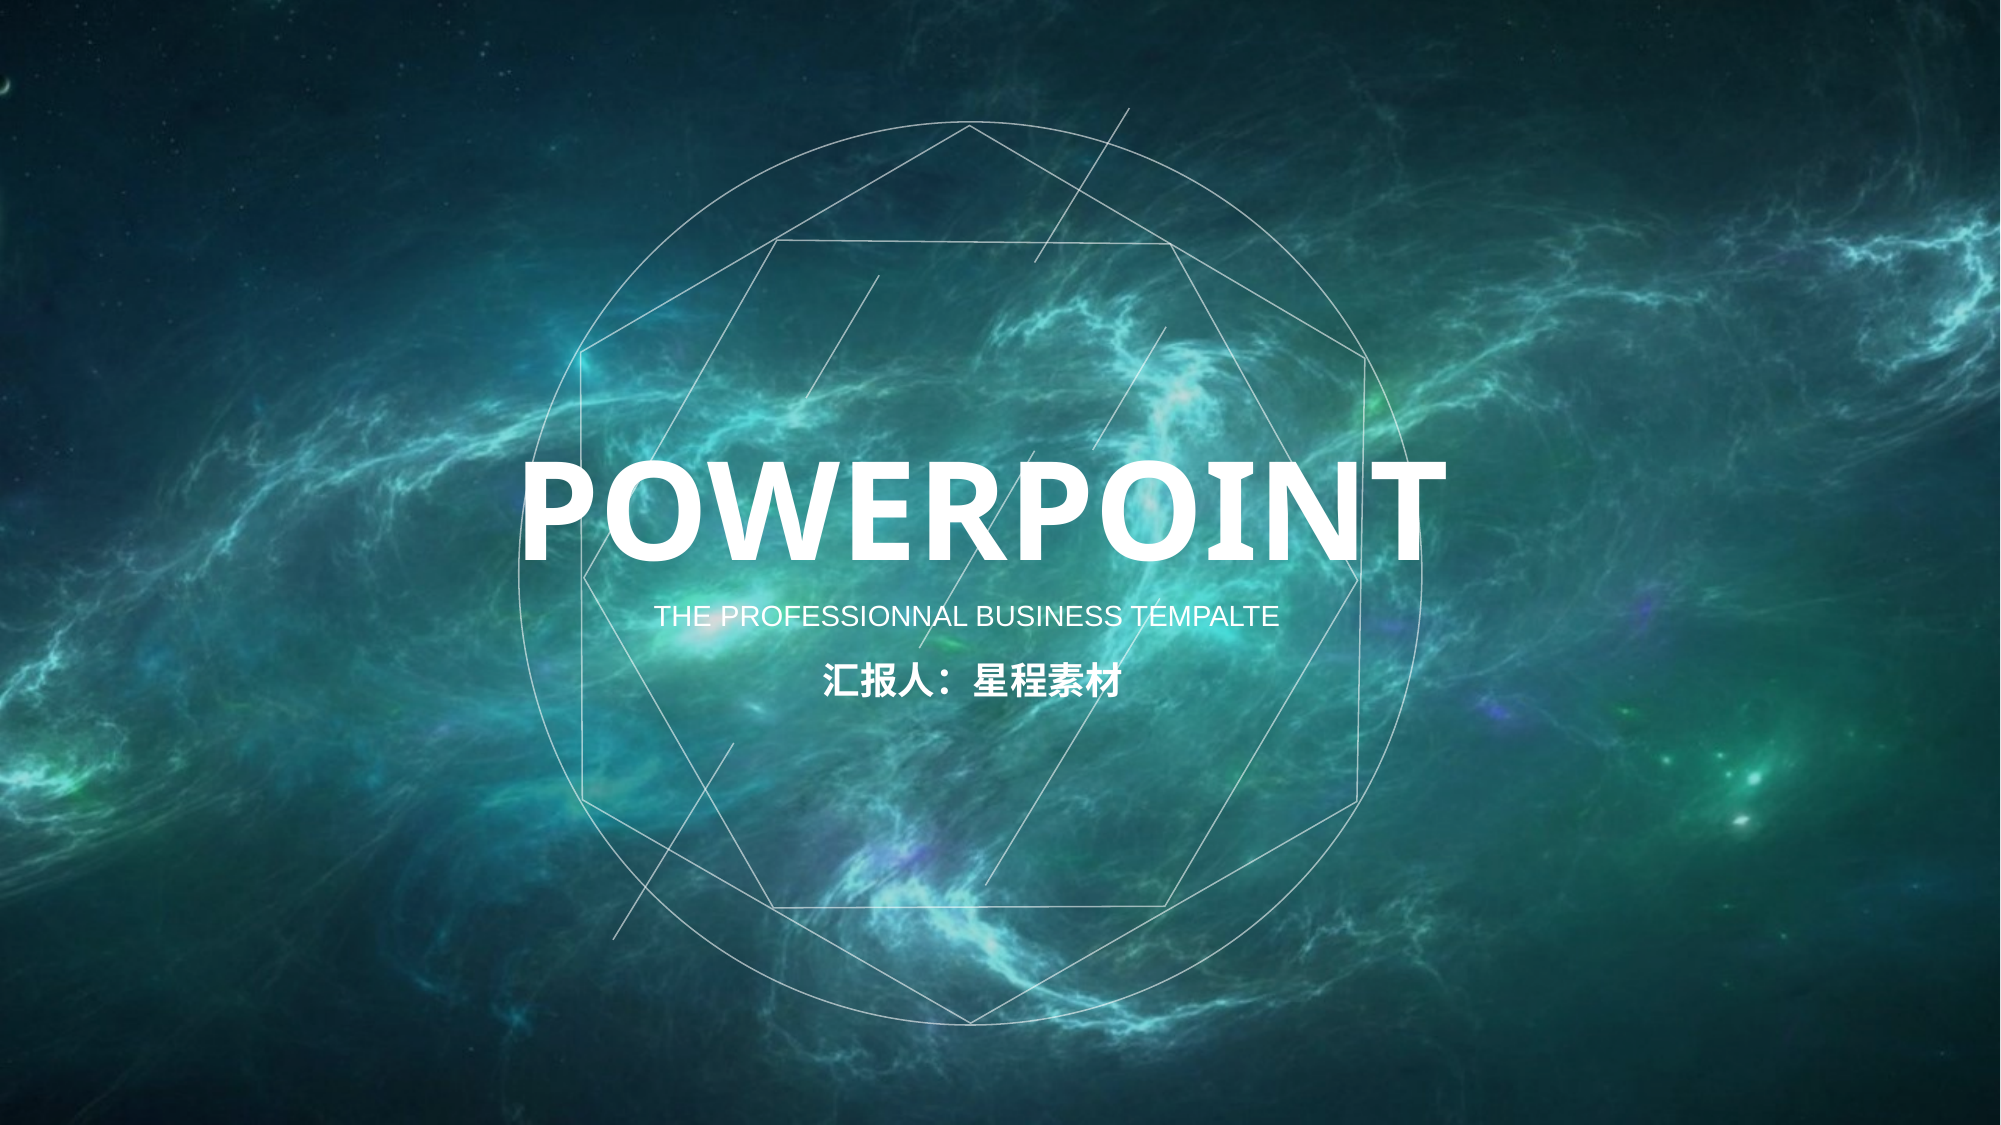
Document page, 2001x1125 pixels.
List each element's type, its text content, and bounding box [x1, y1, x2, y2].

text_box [919, 450, 1035, 649]
text_box THE PROFESSIONNAL BUSINESS TEMPALTE [638, 589, 919, 640]
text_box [612, 742, 734, 940]
text_box 汇报人：星程素材 [1160, 649, 1360, 710]
text_box [546, 120, 1395, 415]
text_box THE PROFESSIONNAL BUSINESS TEMPALTE [1035, 589, 1302, 640]
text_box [805, 275, 880, 399]
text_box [1034, 108, 1130, 263]
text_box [985, 598, 1160, 886]
text_box POWERPOINT [437, 415, 1526, 596]
text_box [518, 596, 1423, 1027]
text_box [0, 0, 2000, 1125]
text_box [1092, 326, 1167, 450]
text_box 汇报人：星程素材 [585, 649, 985, 710]
